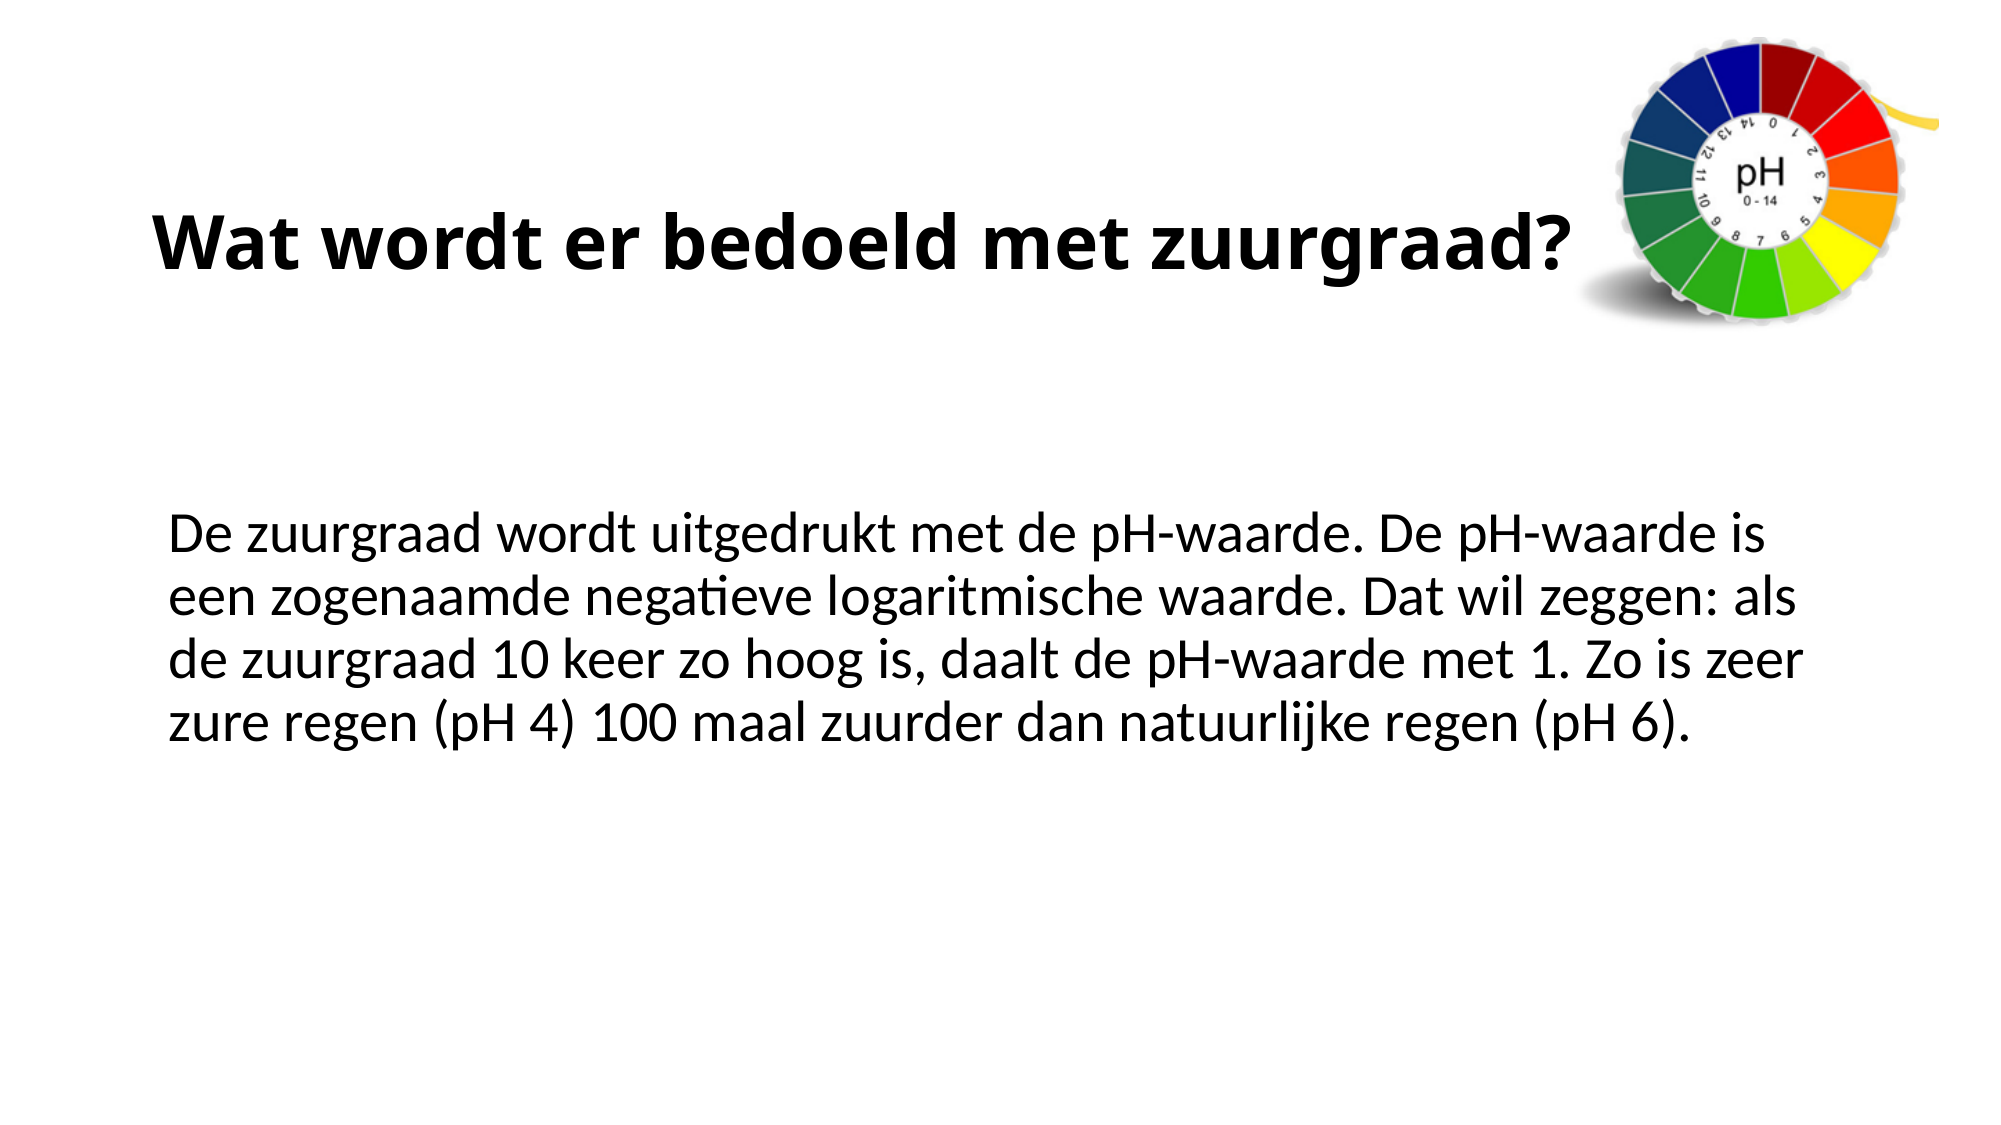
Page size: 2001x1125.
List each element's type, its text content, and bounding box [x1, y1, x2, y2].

title Wat wordt er bedoeld met zuurgraad? [137, 136, 1863, 355]
picture [1571, 37, 1939, 333]
list De zuurgraad wordt uitgedrukt met de pH-waarde. De pH-waarde is een zogenaamde negatieve logaritmische waarde. Dat wil zeggen: als de zuurgraad 10 keer zo hoog is, daalt de pH-waarde met 1. Zo is zeer zure regen (pH 4) 100 maal zuurder dan natuurlijke regen (pH 6). [153, 404, 1863, 1014]
